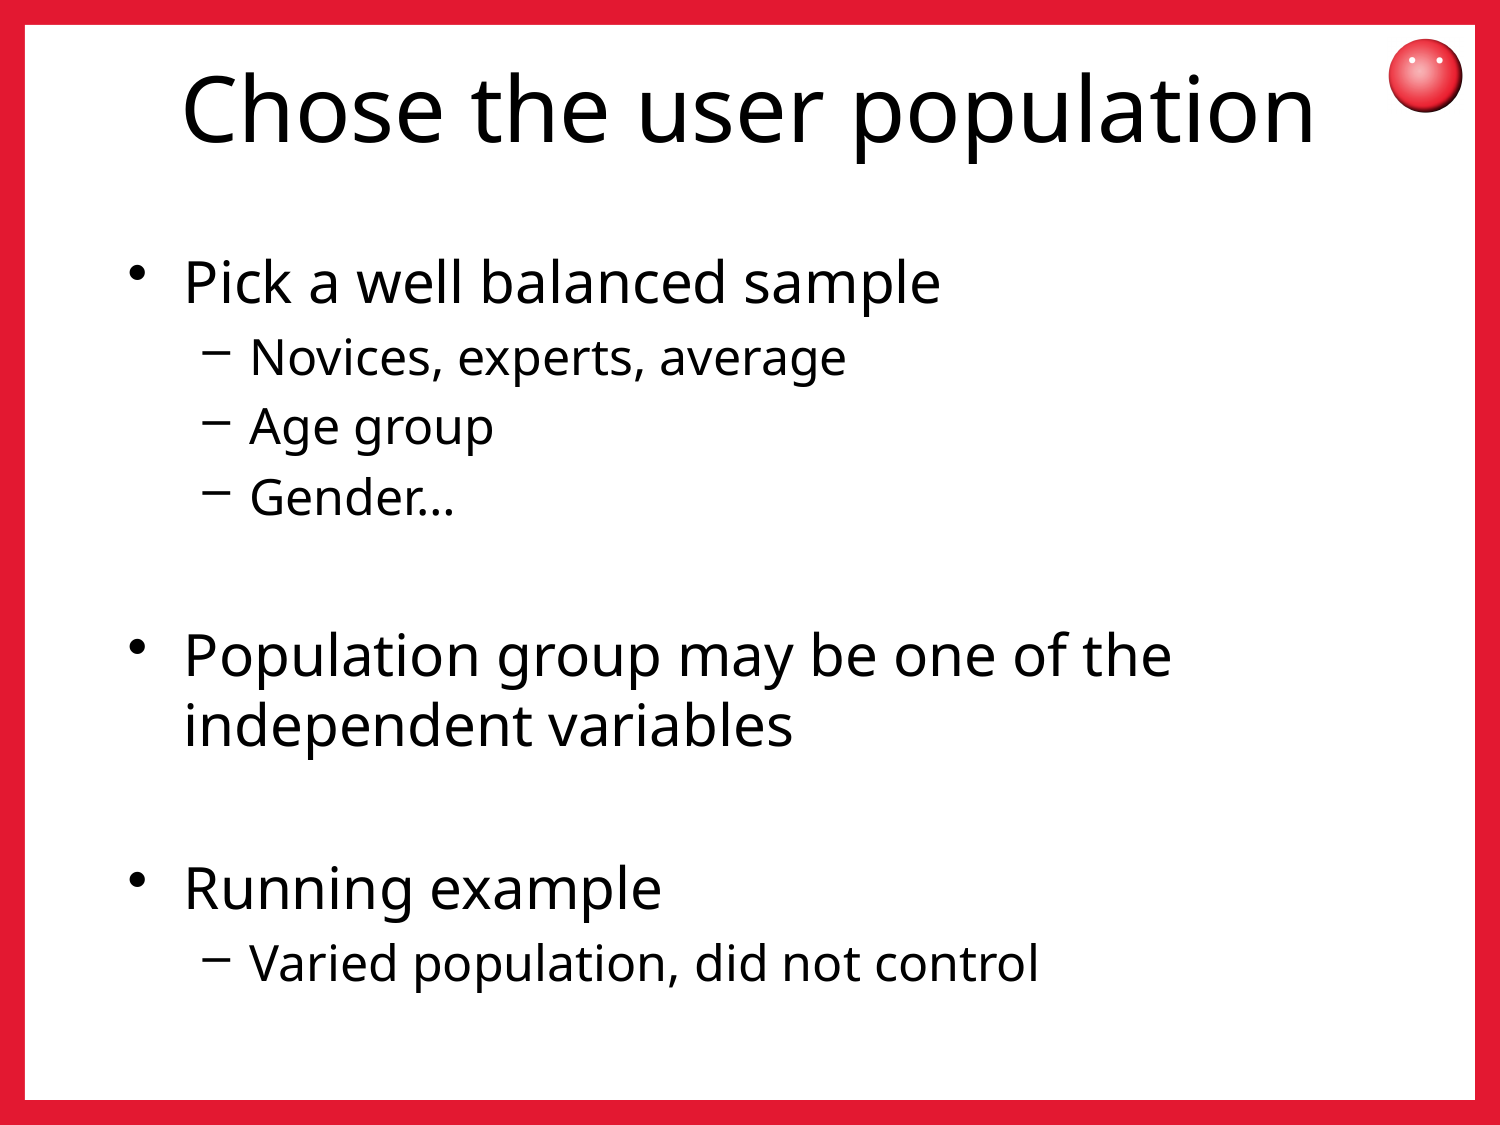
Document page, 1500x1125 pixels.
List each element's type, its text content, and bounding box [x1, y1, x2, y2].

picture [1388, 37, 1464, 114]
list Pick a well balanced sample Novices, experts, average Age group Gender… Population group may be one of the independent variables Running example Varied population, did not control [112, 237, 1388, 913]
title Chose the user population [112, 12, 1388, 201]
